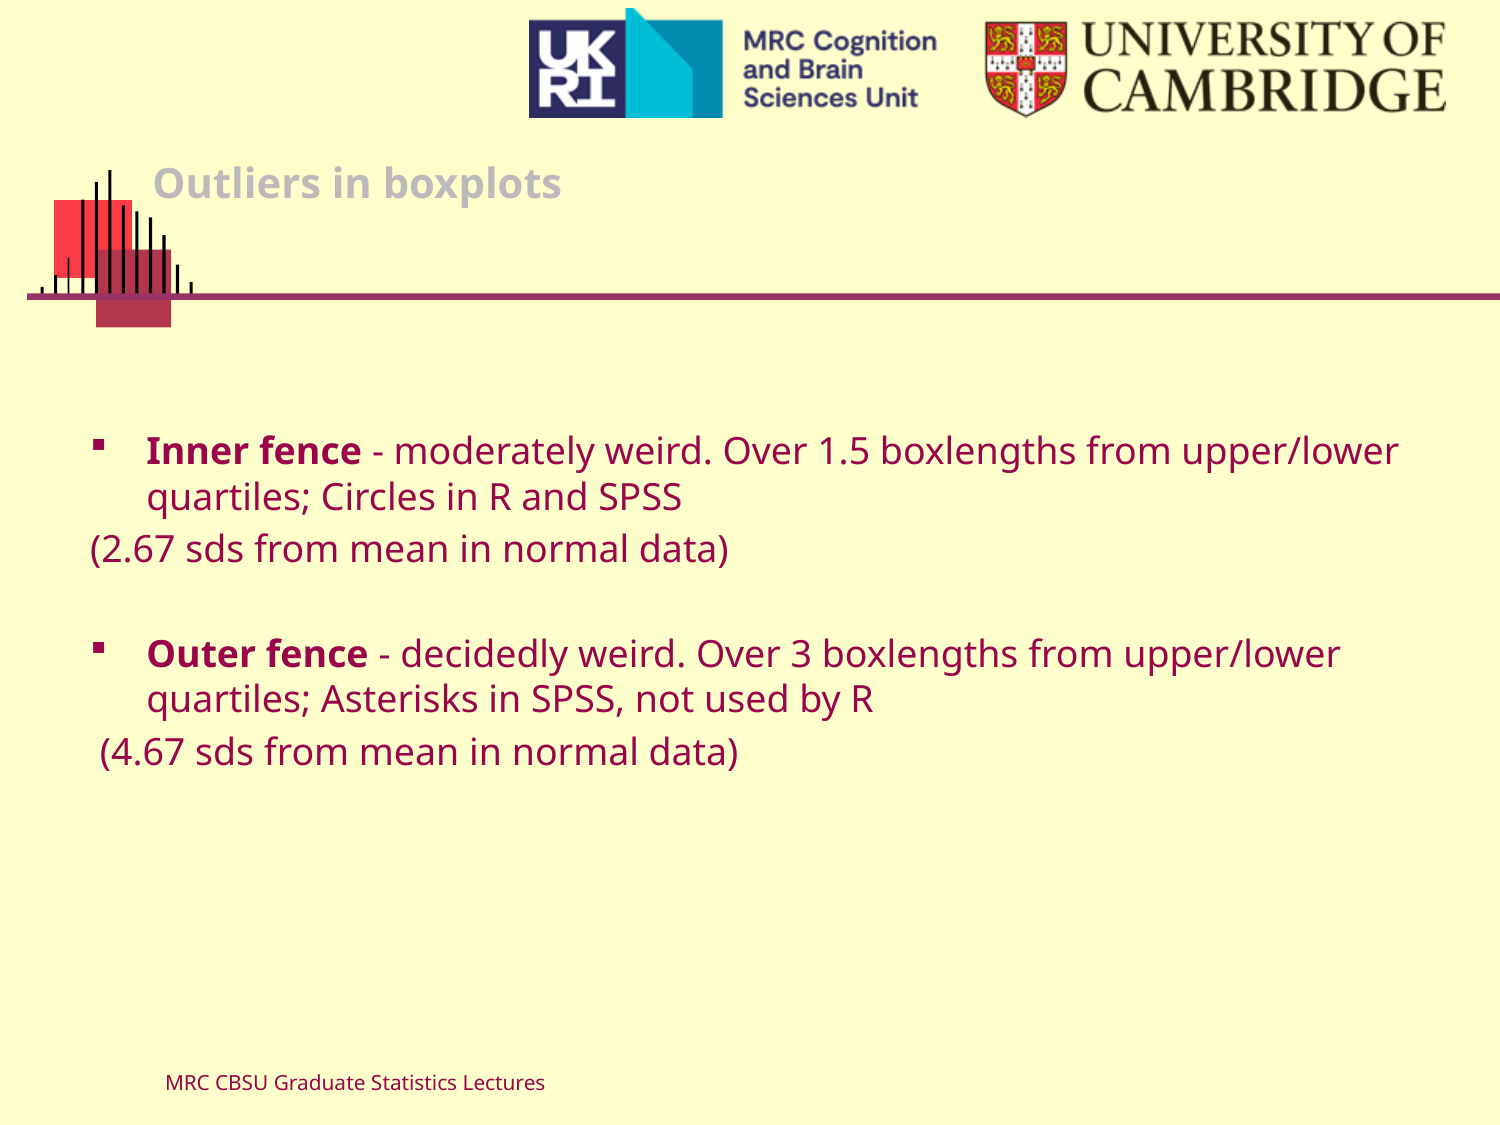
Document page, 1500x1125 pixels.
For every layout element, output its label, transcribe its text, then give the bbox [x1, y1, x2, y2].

picture [529, 8, 1446, 118]
footer MRC CBSU Graduate Statistics Lectures [149, 1062, 988, 1101]
list Inner fence - moderately weird. Over 1.5 boxlengths from upper/lower quartiles; Circles in R and SPSS (2.67 sds from mean in normal data) Outer fence - decidedly weird. Over 3 boxlengths from upper/lower quartiles; Asterisks in SPSS, not used by R (4.67 sds from mean in normal data) [75, 262, 1425, 1038]
title Outliers in boxplots [137, 137, 988, 233]
